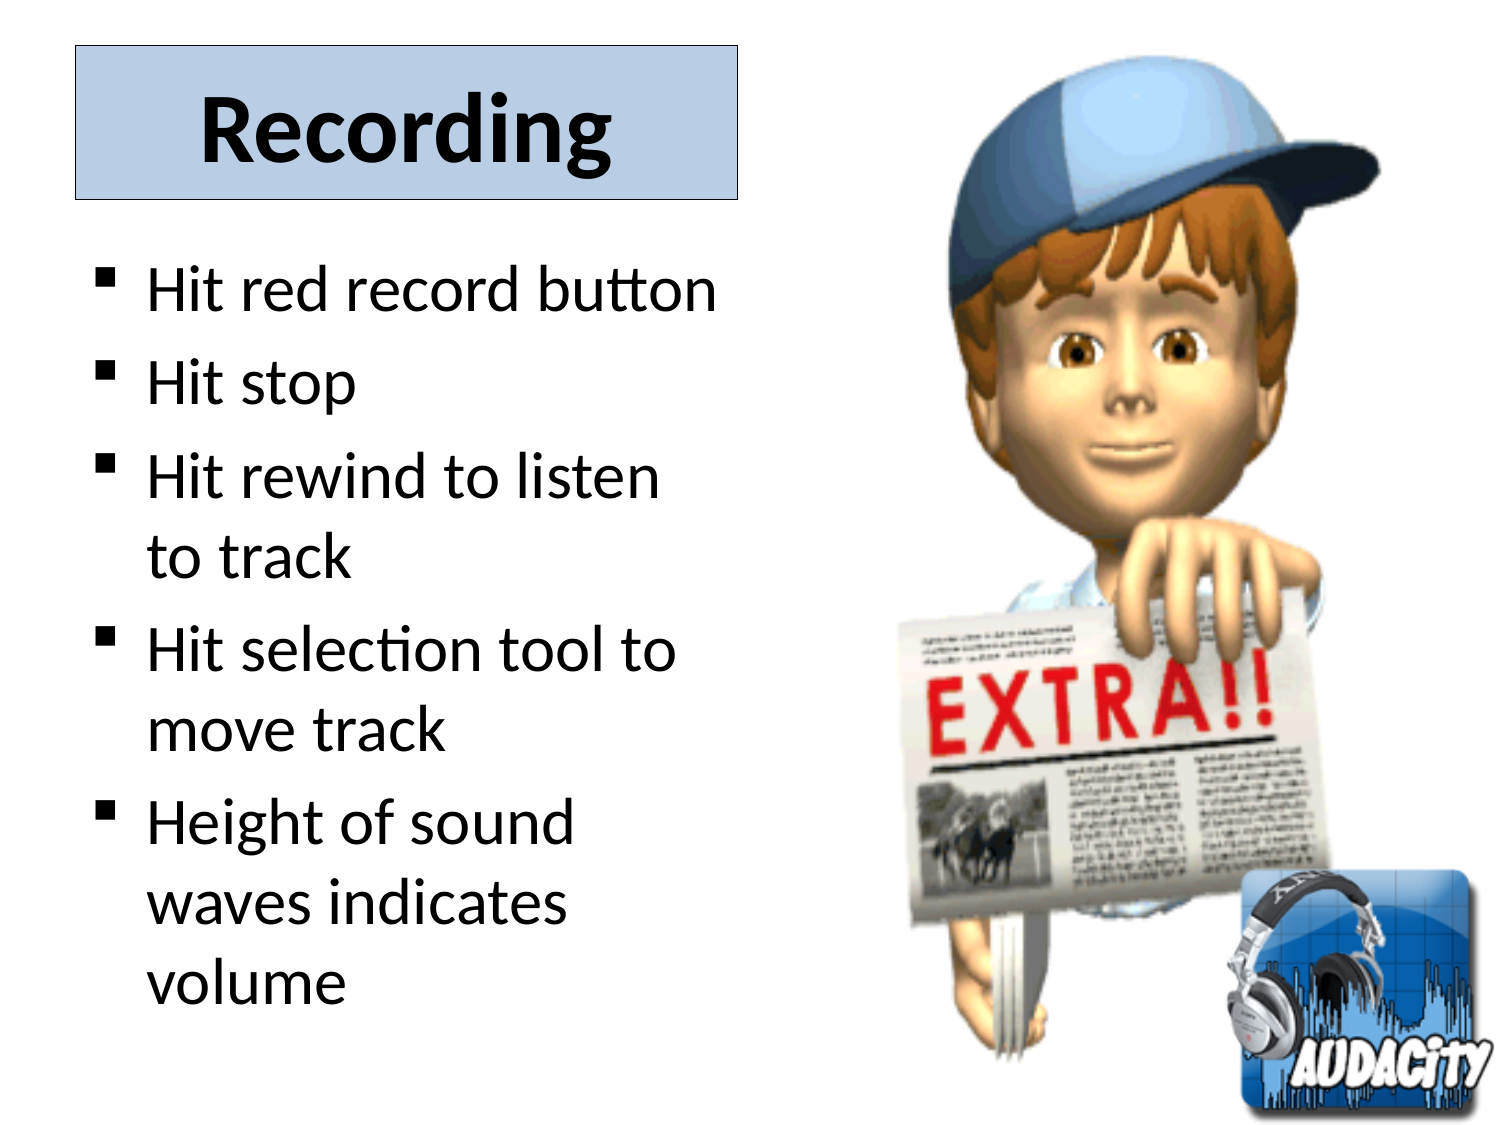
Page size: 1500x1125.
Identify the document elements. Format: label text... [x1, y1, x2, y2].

title Recording [75, 45, 738, 200]
picture [770, 0, 1500, 1125]
list Hit red record button Hit stop Hit rewind to listen to track Hit selection tool to move track Height of sound waves indicates volume [75, 237, 738, 1050]
